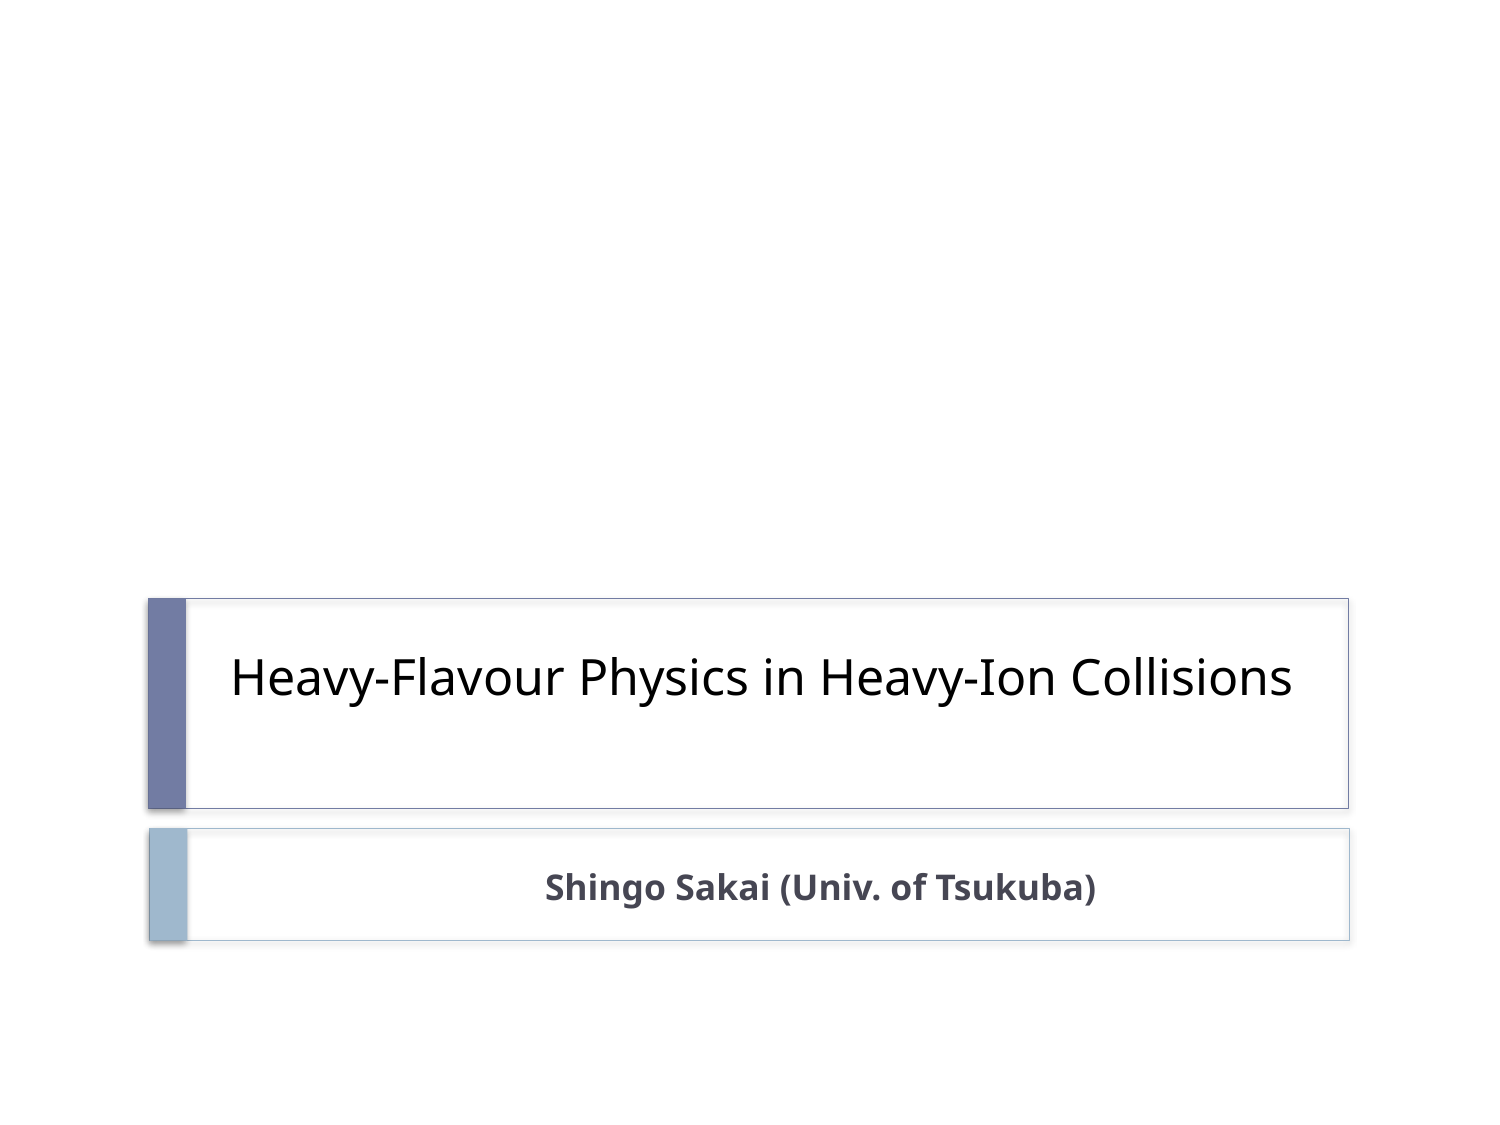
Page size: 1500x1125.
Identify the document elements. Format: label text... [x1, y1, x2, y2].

title Heavy-Flavour Physics in Heavy-Ion Collisions [200, 637, 1325, 800]
subtitle Shingo Sakai (Univ. of Tsukuba) [183, 857, 1459, 946]
